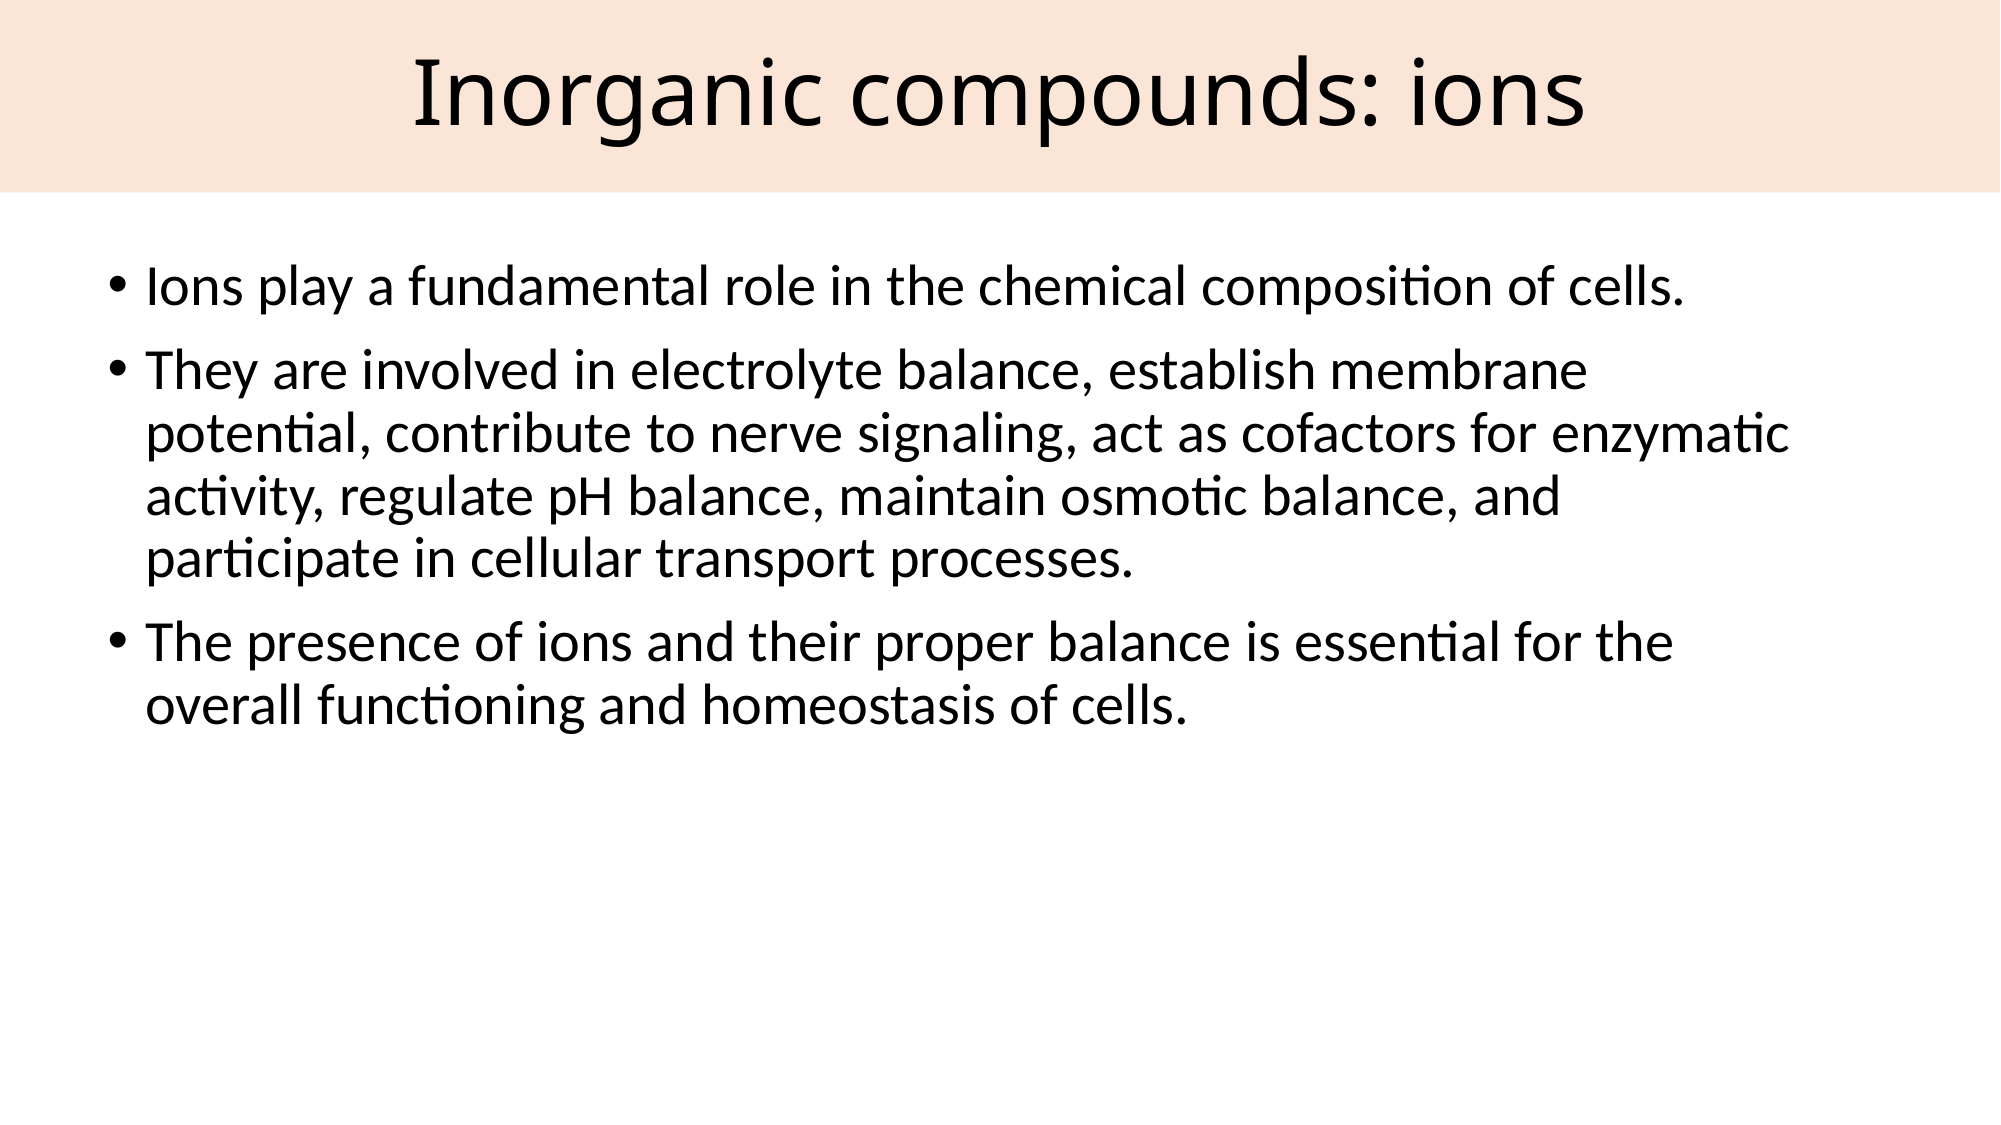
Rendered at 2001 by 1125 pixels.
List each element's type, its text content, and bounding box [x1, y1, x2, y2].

list Ions play a fundamental role in the chemical composition of cells. They are involved in electrolyte balance, establish membrane potential, contribute to nerve signaling, act as cofactors for enzymatic activity, regulate pH balance, maintain osmotic balance, and participate in cellular transport processes. The presence of ions and their proper balance is essential for the overall functioning and homeostasis of cells. [92, 247, 1818, 1125]
text_box Inorganic compounds: ions [0, 0, 2000, 193]
